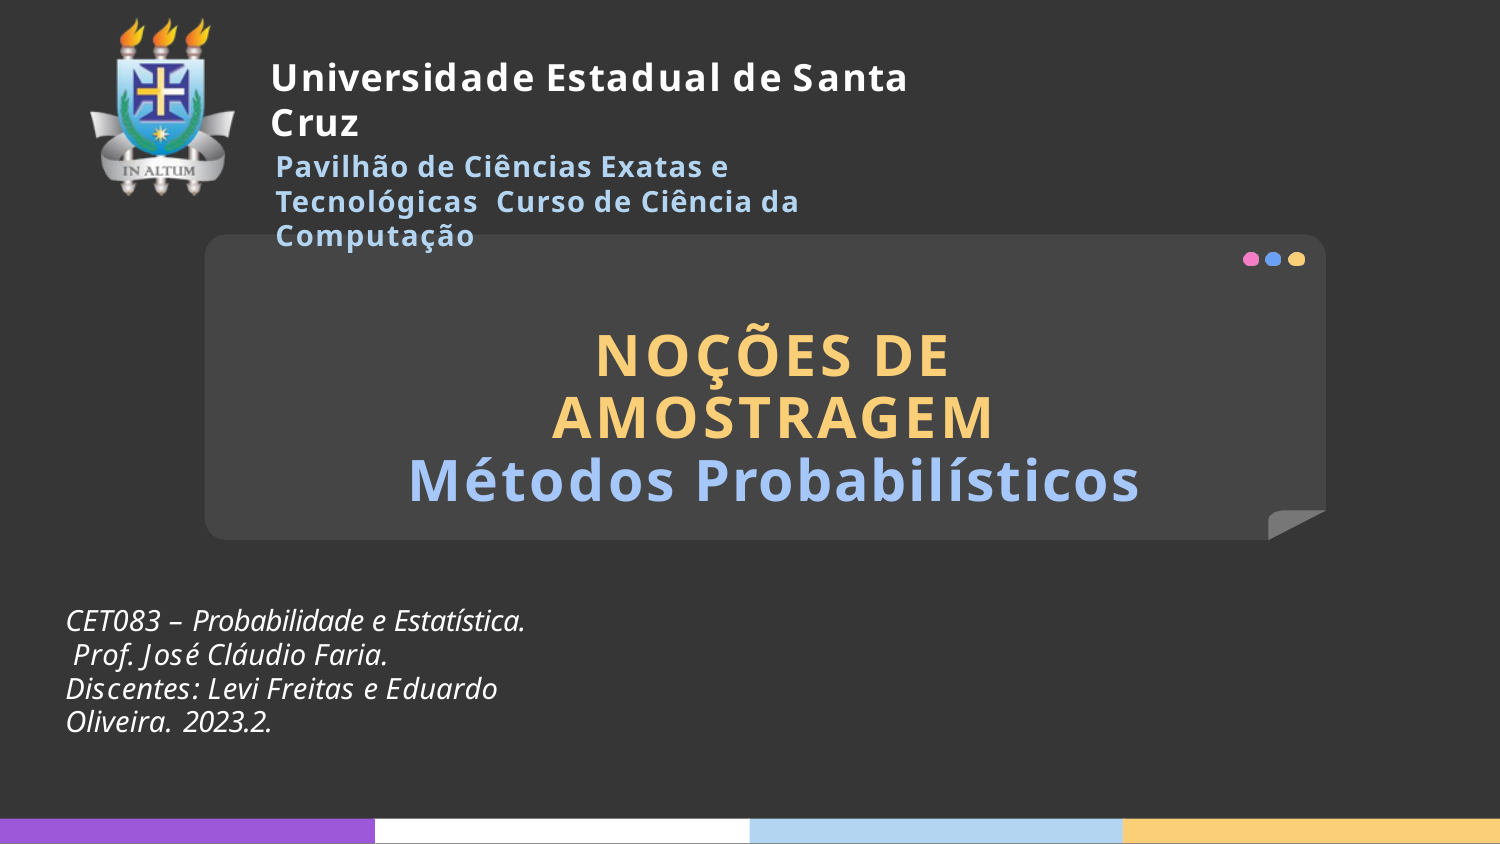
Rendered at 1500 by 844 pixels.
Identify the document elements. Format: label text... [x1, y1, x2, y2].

title Universidade Estadual de Santa Cruz Pavilhão de Ciências Exatas e Tecnológicas Curso de Ciência da Computação [268, 49, 956, 232]
picture [90, 16, 235, 196]
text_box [204, 234, 1327, 542]
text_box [0, 818, 1500, 844]
text_box CET083 – Probabilidade e Estatística. Prof. José Cláudio Faria. Discentes: Levi Freitas e Eduardo Oliveira. 2023.2. [63, 598, 596, 739]
